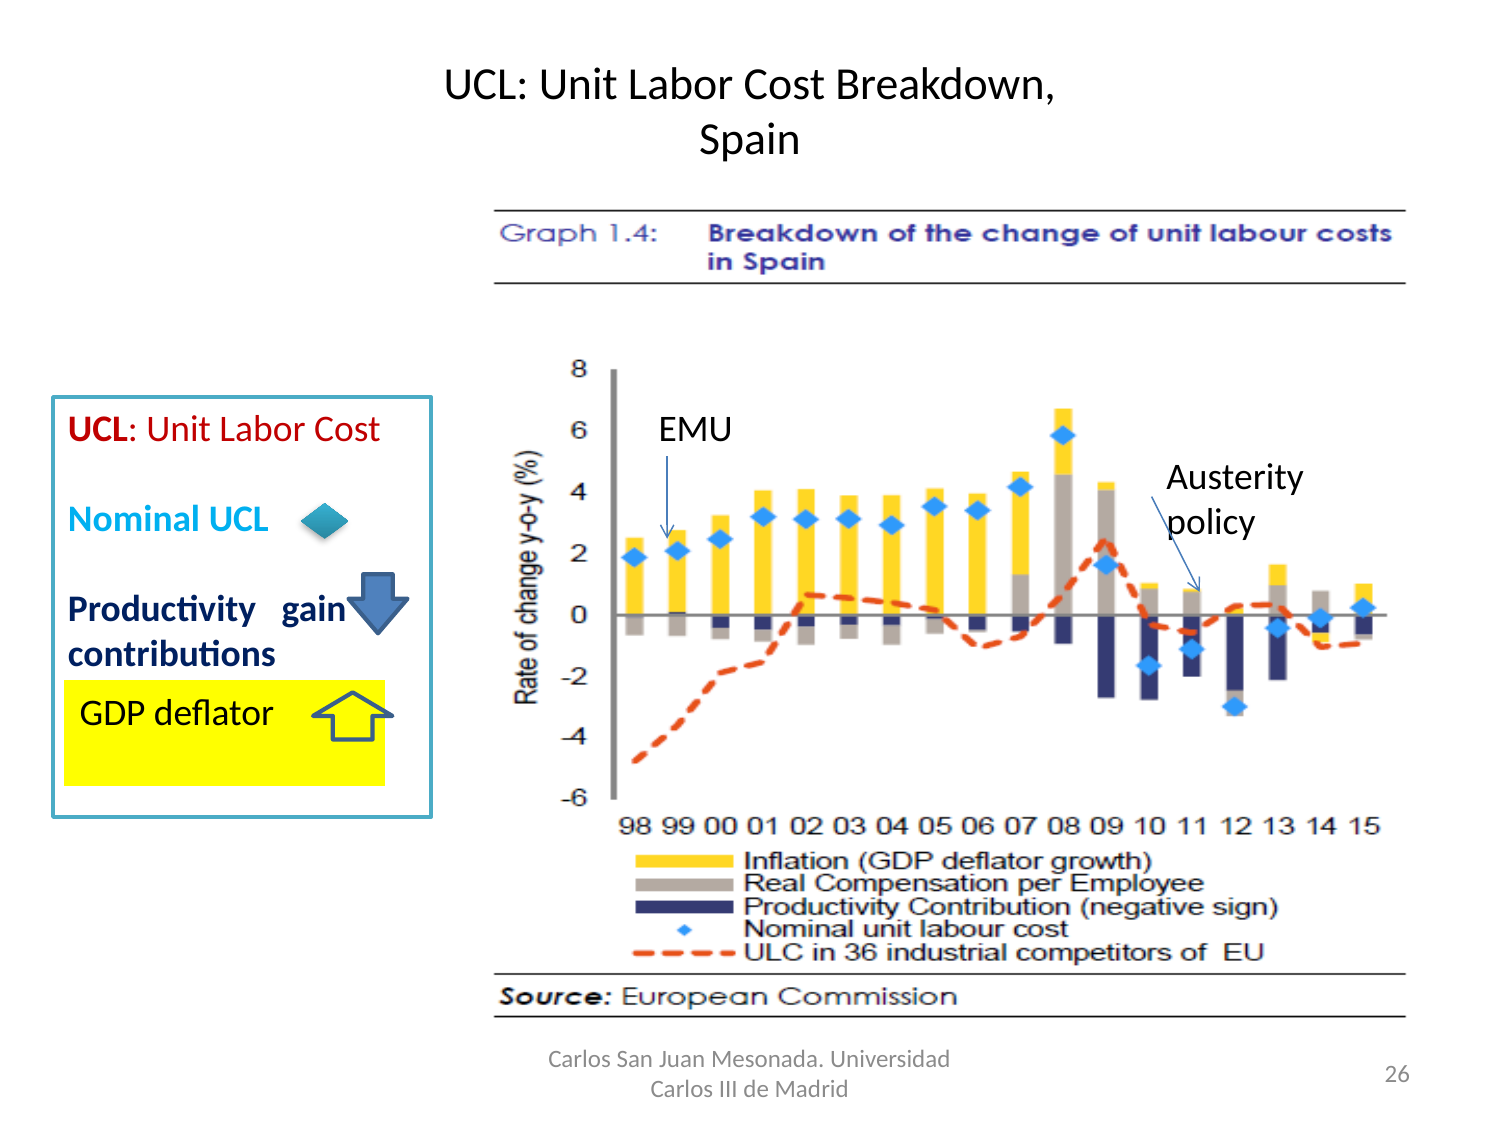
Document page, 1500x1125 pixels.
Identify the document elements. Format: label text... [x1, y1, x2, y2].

text_box [310, 690, 395, 742]
text_box GDP deflator [64, 680, 384, 786]
text_box UCL: Unit Labor Cost Nominal UCL Productivity gain contributions [51, 395, 433, 819]
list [478, 196, 1425, 1036]
text_box [346, 572, 410, 636]
text_box [301, 503, 349, 539]
footer Carlos San Juan Mesonada. Universidad Carlos III de Madrid [512, 1043, 988, 1103]
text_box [1151, 497, 1200, 593]
title UCL: Unit Labor Cost Breakdown, Spain [74, 44, 1426, 233]
slide_number 26 [1074, 1042, 1425, 1103]
